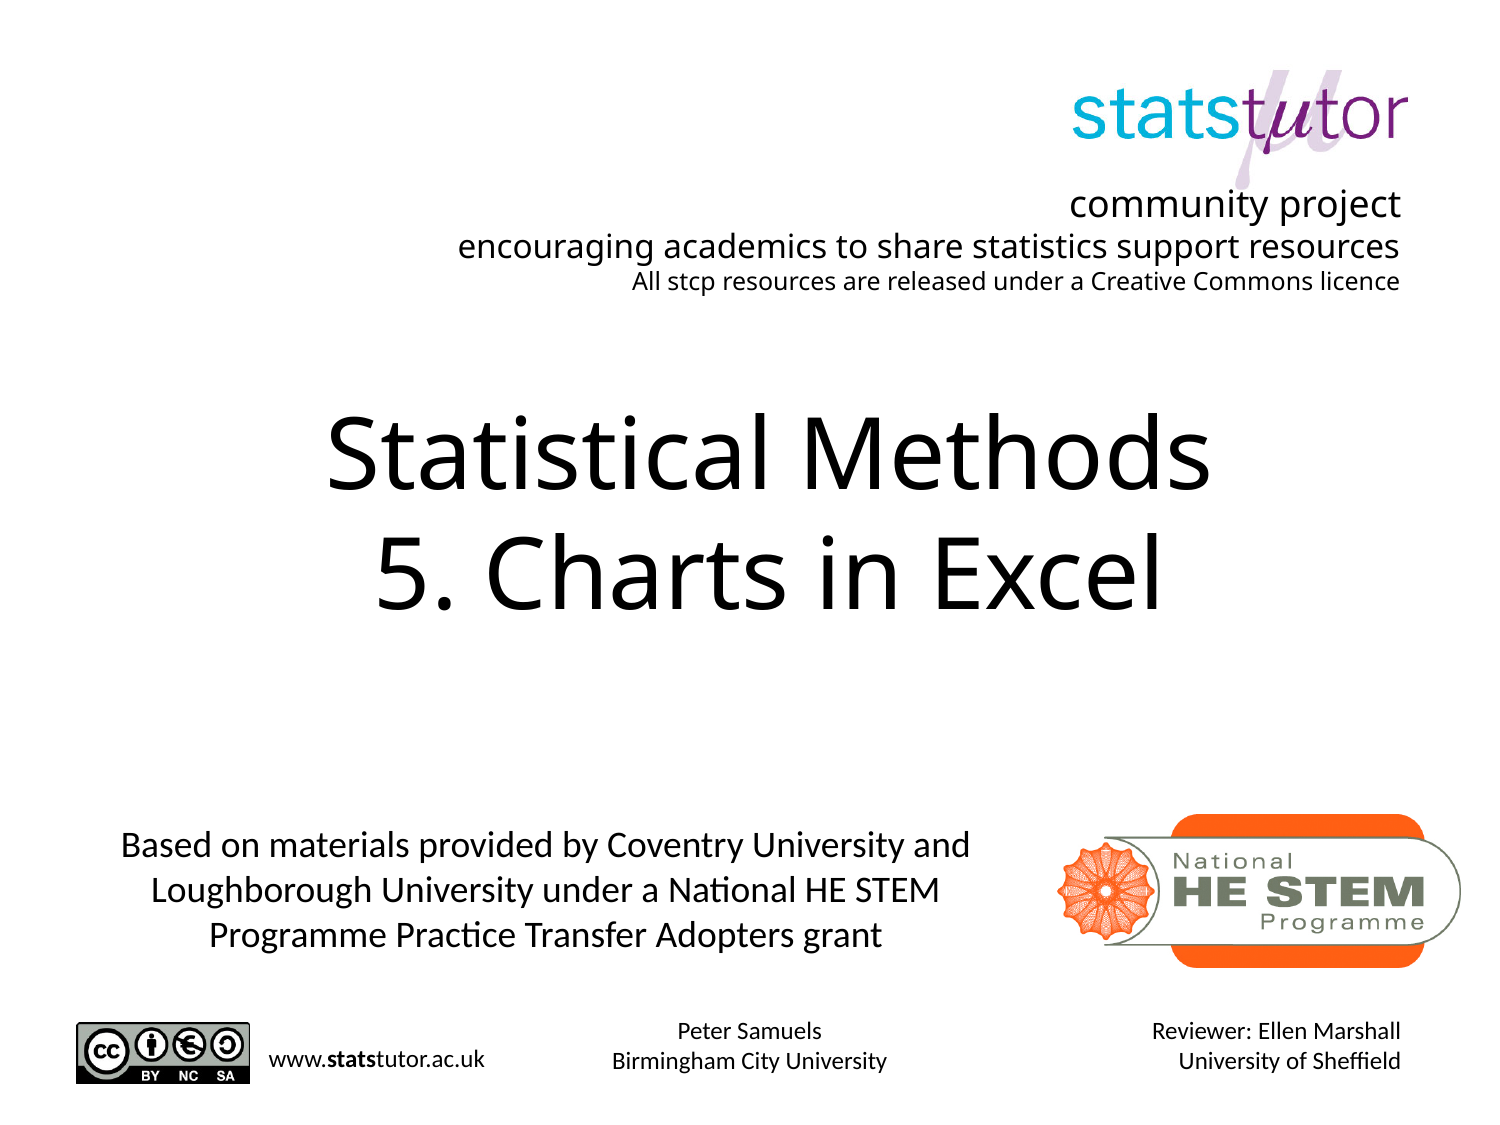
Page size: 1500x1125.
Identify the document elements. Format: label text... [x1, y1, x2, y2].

picture [1056, 814, 1461, 968]
title Statistical Methods 5. Charts in Excel [96, 349, 1444, 669]
picture [76, 1022, 251, 1084]
text_box community project encouraging academics to share statistics support resources All stcp resources are released under a Creative Commons licence [123, 172, 1417, 303]
text_box Based on materials provided by Coventry University and Loughborough University under a National HE STEM Programme Practice Transfer Adopters grant [47, 812, 1046, 963]
text_box www.statstutor.ac.uk [254, 1035, 550, 1080]
picture [1063, 58, 1417, 196]
text_box Reviewer: Ellen Marshall University of Sheffield [1038, 1007, 1417, 1083]
text_box Peter Samuels Birmingham City University [549, 1007, 951, 1083]
